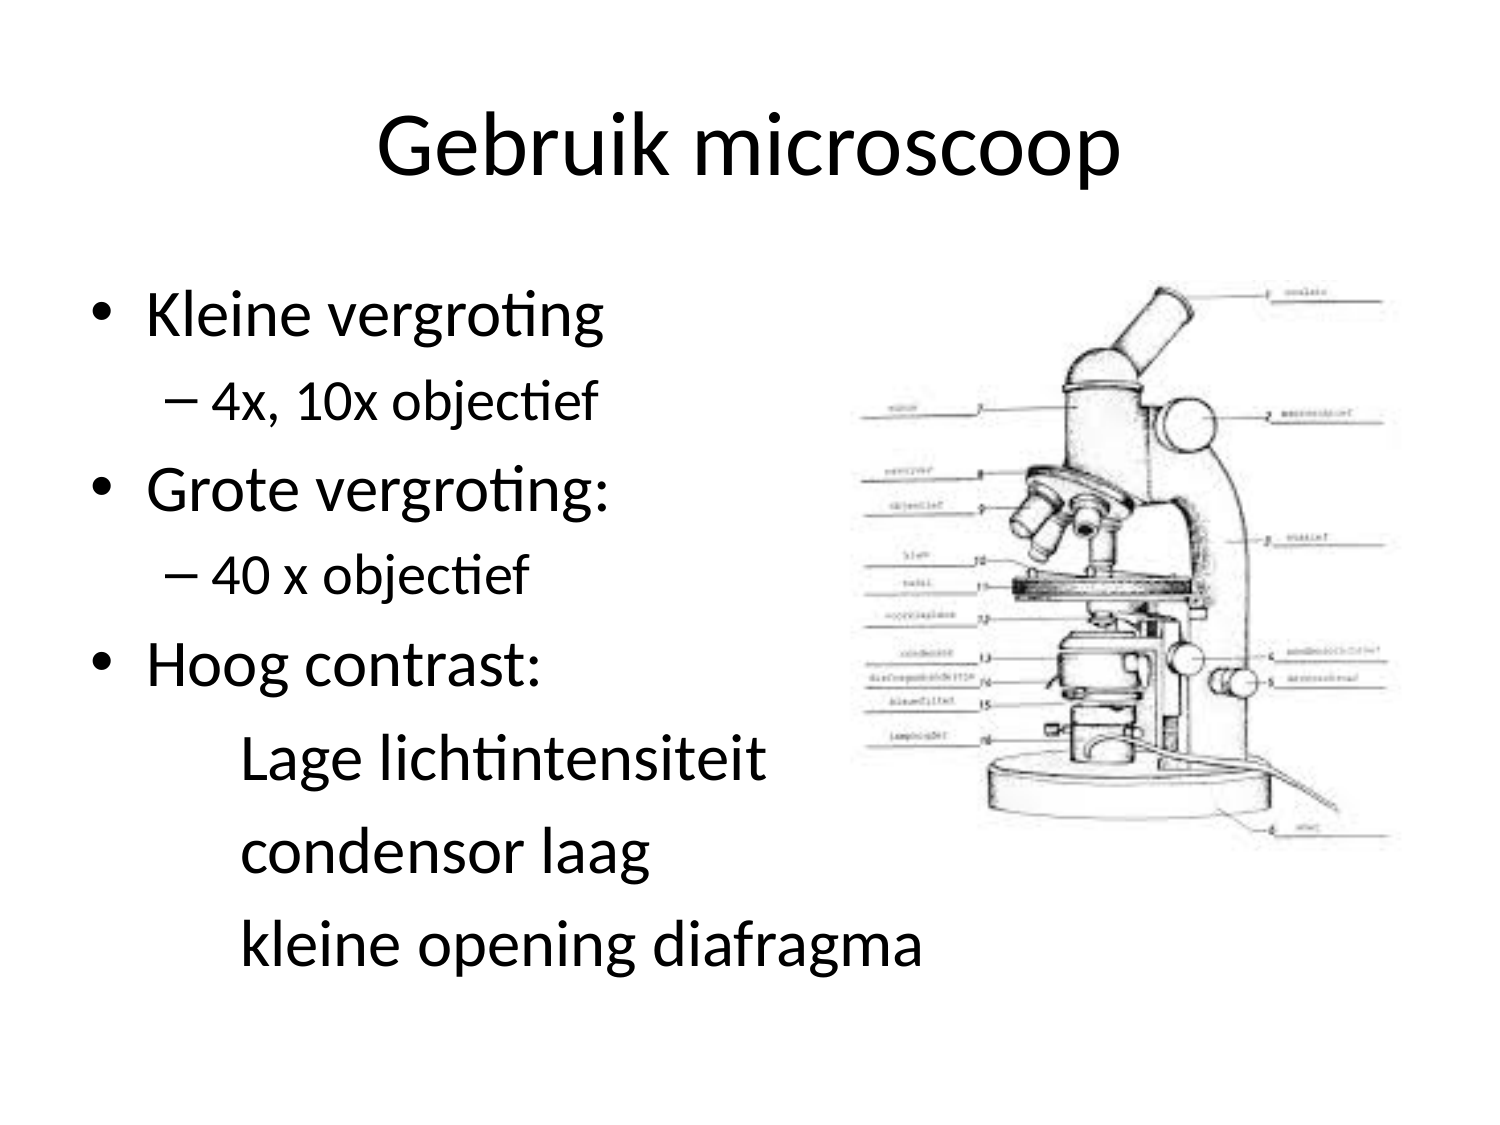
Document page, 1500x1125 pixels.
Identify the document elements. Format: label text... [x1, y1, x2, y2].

picture [808, 279, 1407, 870]
list Kleine vergroting 4x, 10x objectief Grote vergroting: 40 x objectief Hoog contrast: Lage lichtintensiteit condensor laag kleine opening diafragma [75, 262, 1425, 1005]
title Gebruik microscoop [75, 45, 1425, 233]
